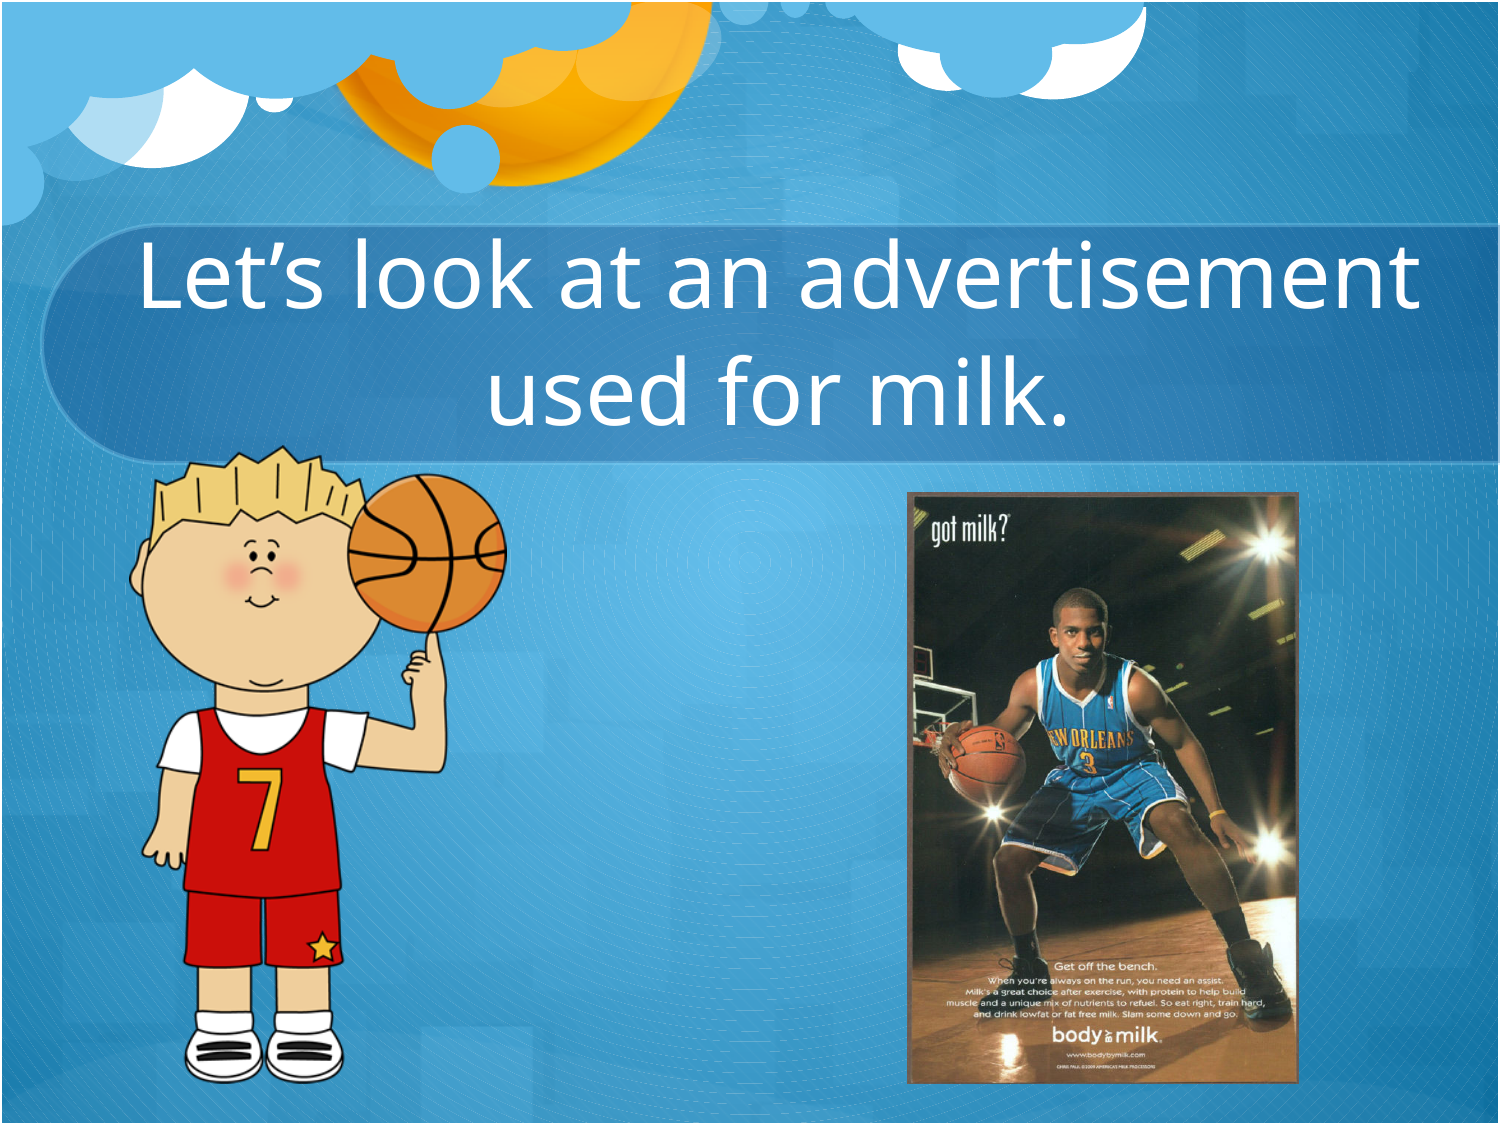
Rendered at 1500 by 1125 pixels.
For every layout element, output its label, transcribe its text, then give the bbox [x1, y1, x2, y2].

title Let’s look at an advertisement used for milk. [29, 208, 1500, 446]
picture [2, 216, 1498, 1123]
picture [37, 2, 1498, 208]
